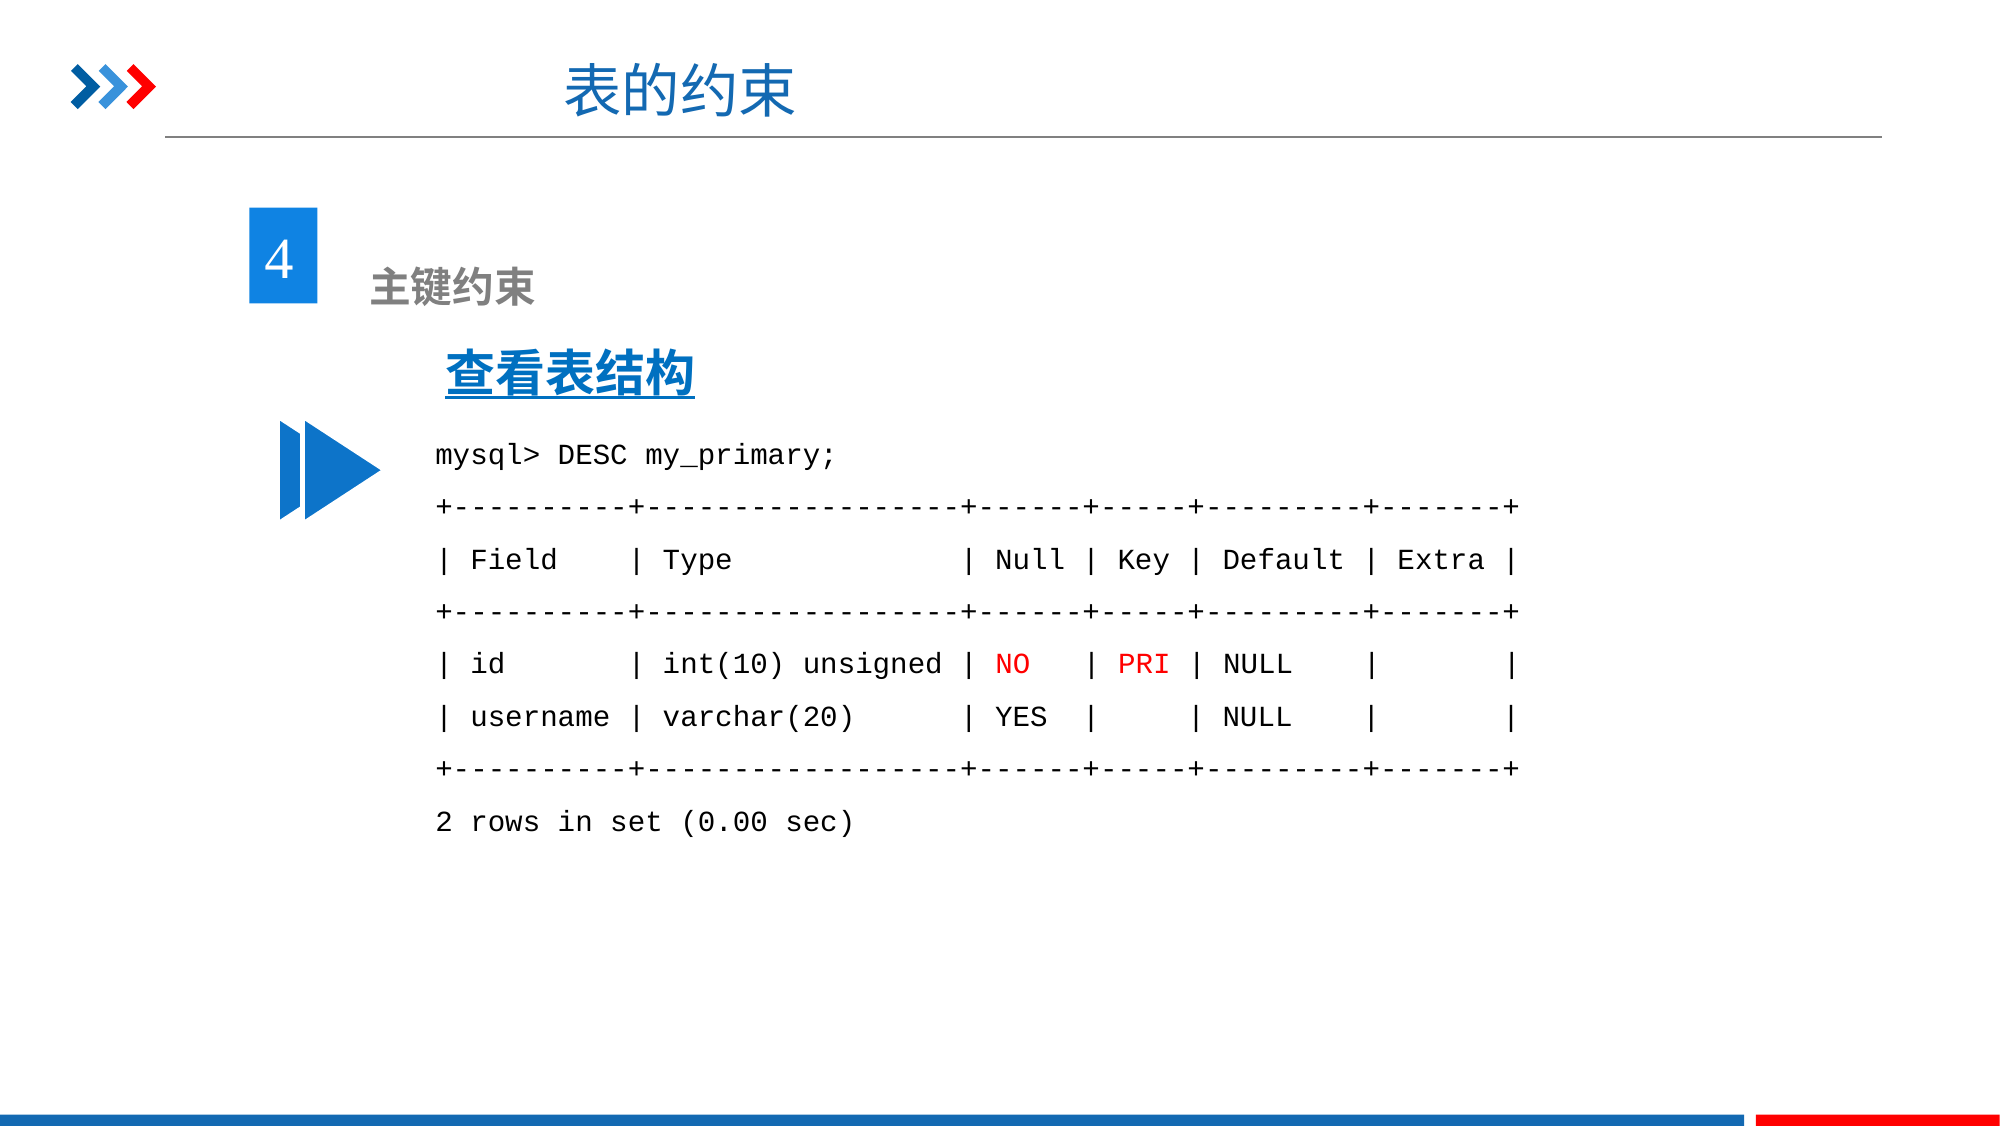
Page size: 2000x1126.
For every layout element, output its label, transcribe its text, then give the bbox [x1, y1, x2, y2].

text_box 主键约束 [319, 245, 1092, 320]
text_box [382, 334, 1666, 850]
title 表的约束 [521, 25, 1296, 153]
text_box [249, 207, 318, 304]
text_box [277, 416, 386, 525]
